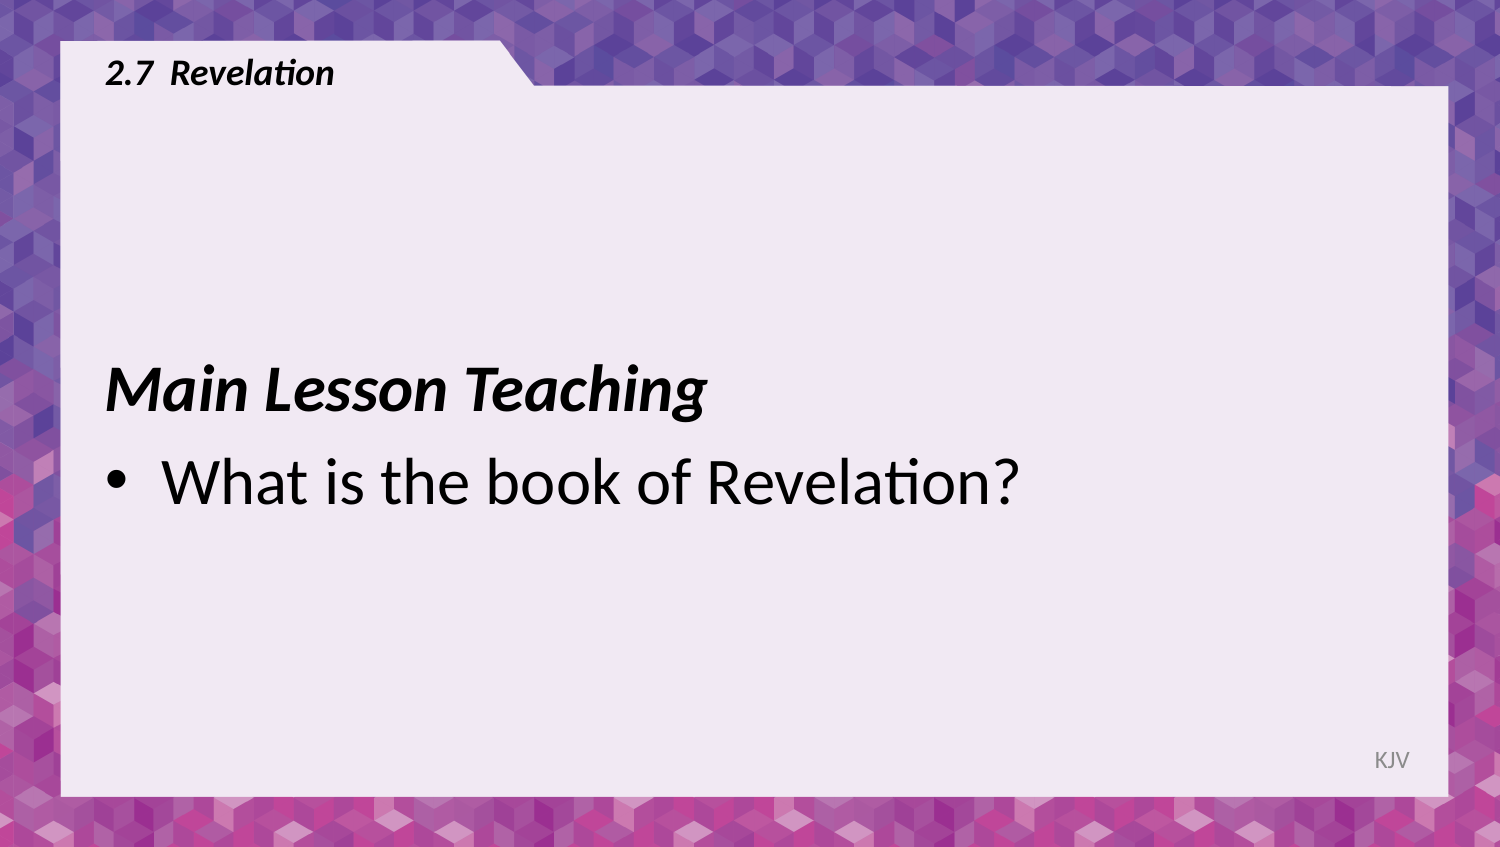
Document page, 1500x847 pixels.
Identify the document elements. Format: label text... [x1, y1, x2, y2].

title 2.7 Revelation [89, 33, 1420, 108]
list Main Lesson Teaching What is the book of Revelation? [89, 141, 1403, 722]
footer KJV [950, 736, 1425, 782]
picture [0, 0, 1500, 847]
